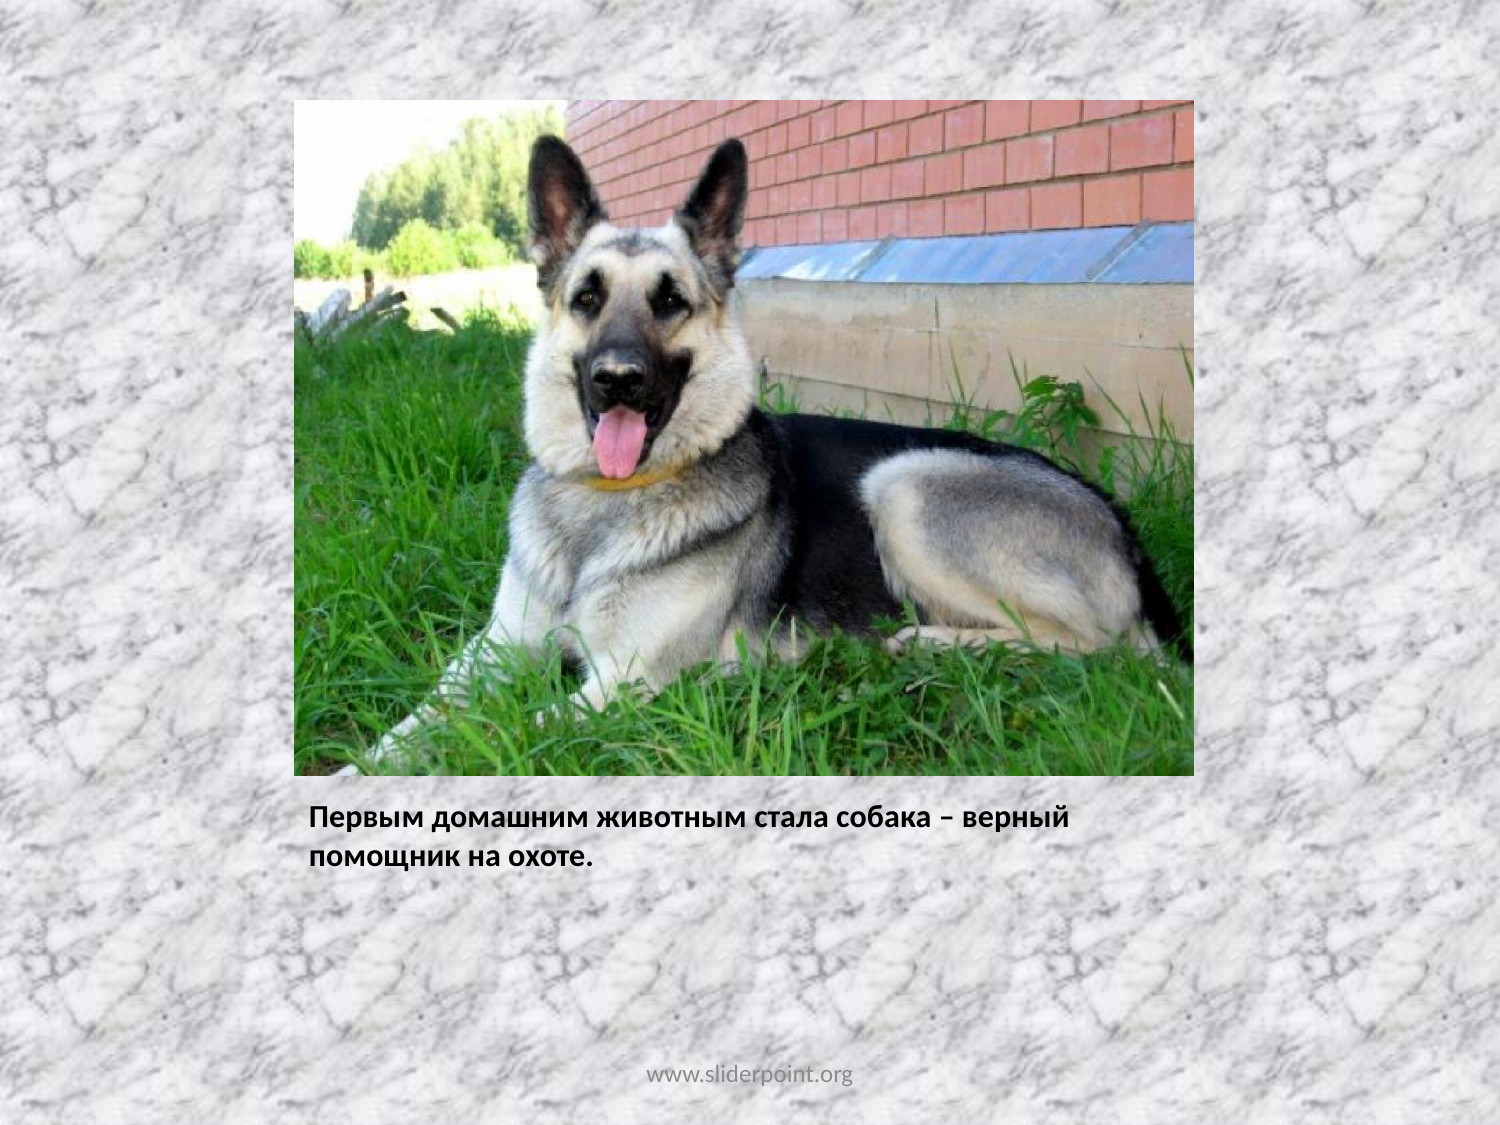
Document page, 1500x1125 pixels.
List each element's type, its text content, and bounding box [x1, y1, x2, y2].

title Первым домашним животным стала собака – верный помощник на охоте. [294, 787, 1194, 881]
picture [0, 0, 1500, 1125]
footer www.sliderpoint.org [512, 1042, 988, 1103]
